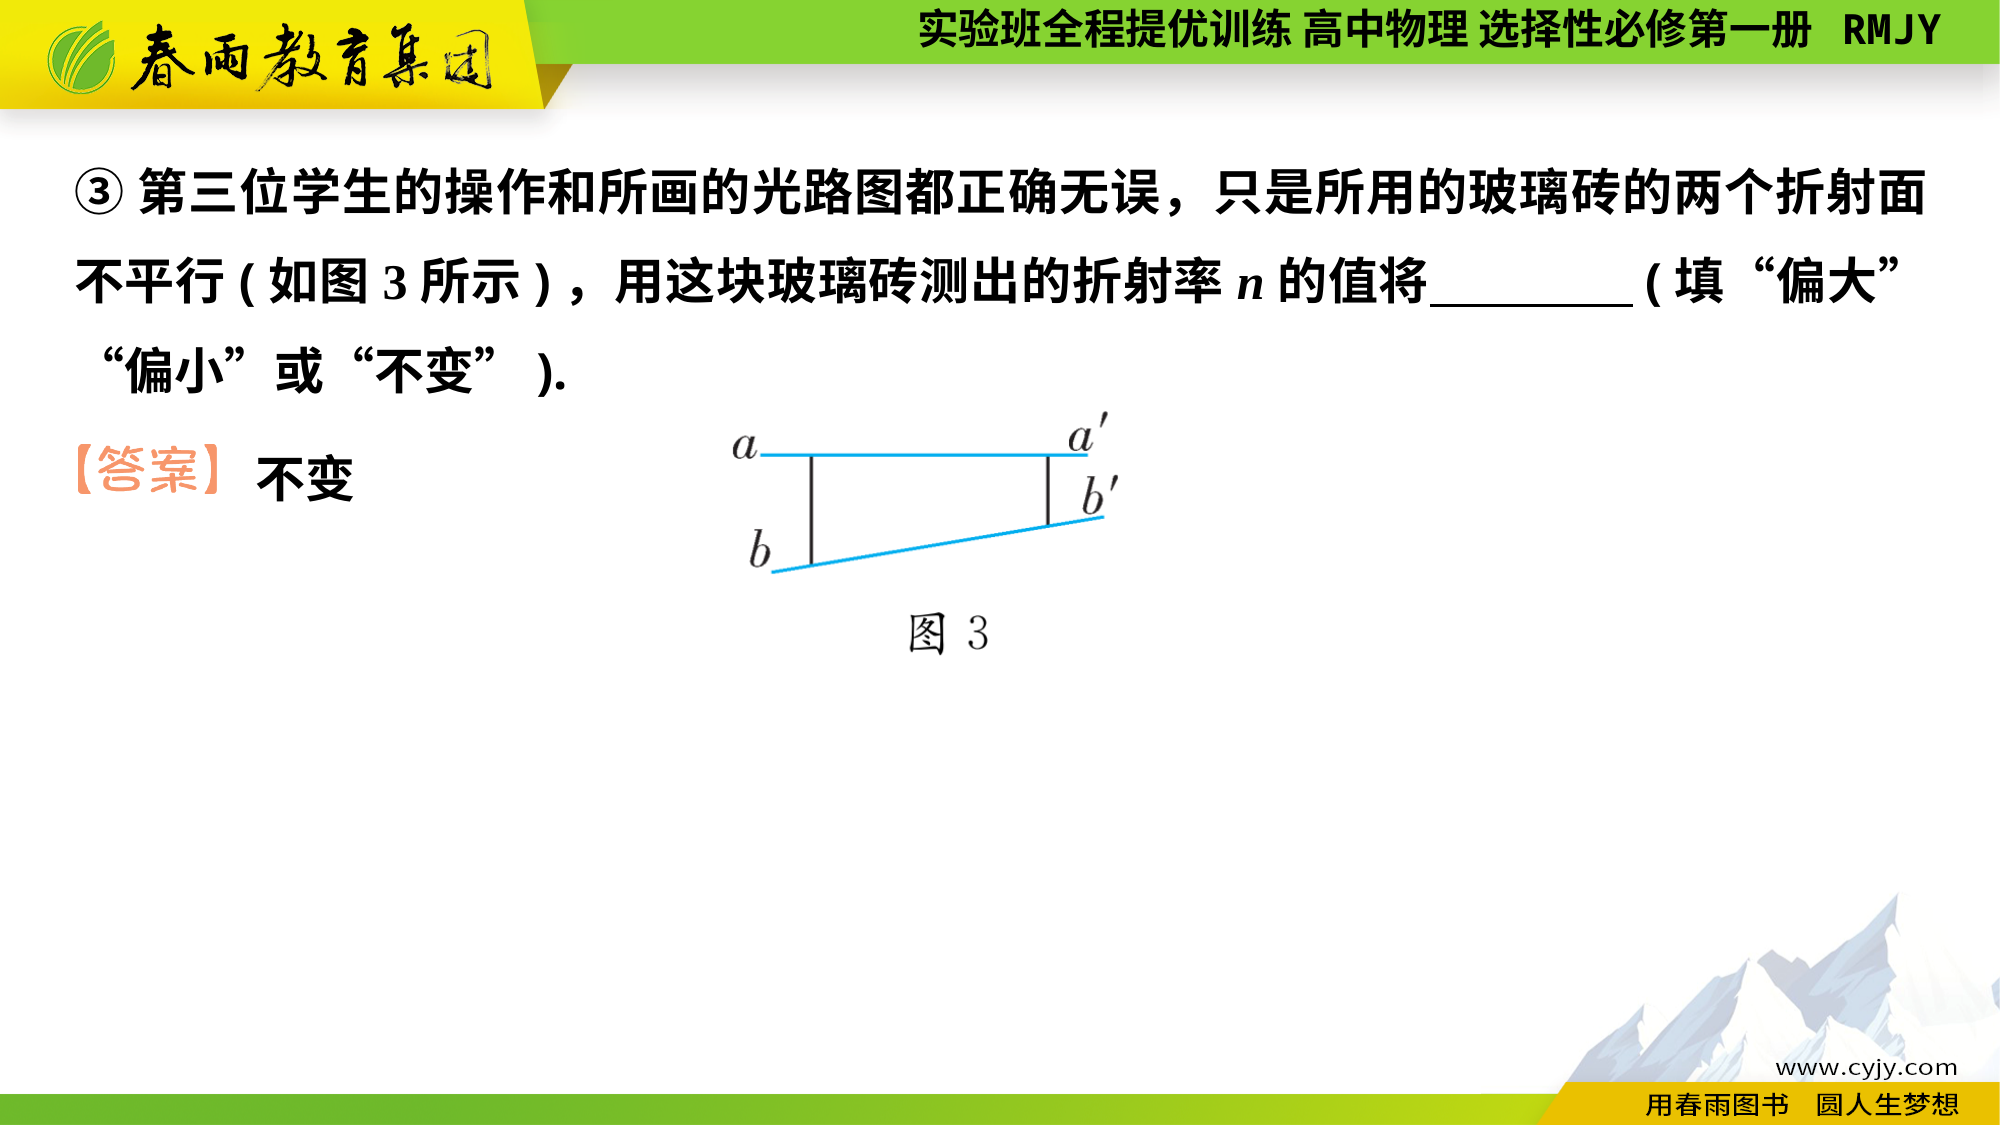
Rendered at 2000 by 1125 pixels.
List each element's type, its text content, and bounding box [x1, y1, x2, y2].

picture [0, 0, 2000, 1125]
text_box 不变 [240, 440, 370, 515]
list ③第三位学生的操作和所画的光路图都正确无误，只是所用的玻璃砖的两个折射面不平行(如图3所示)，用这块玻璃砖测出的折射率n的值将 (填“偏大”“偏小”或“不变”). [59, 122, 1944, 399]
